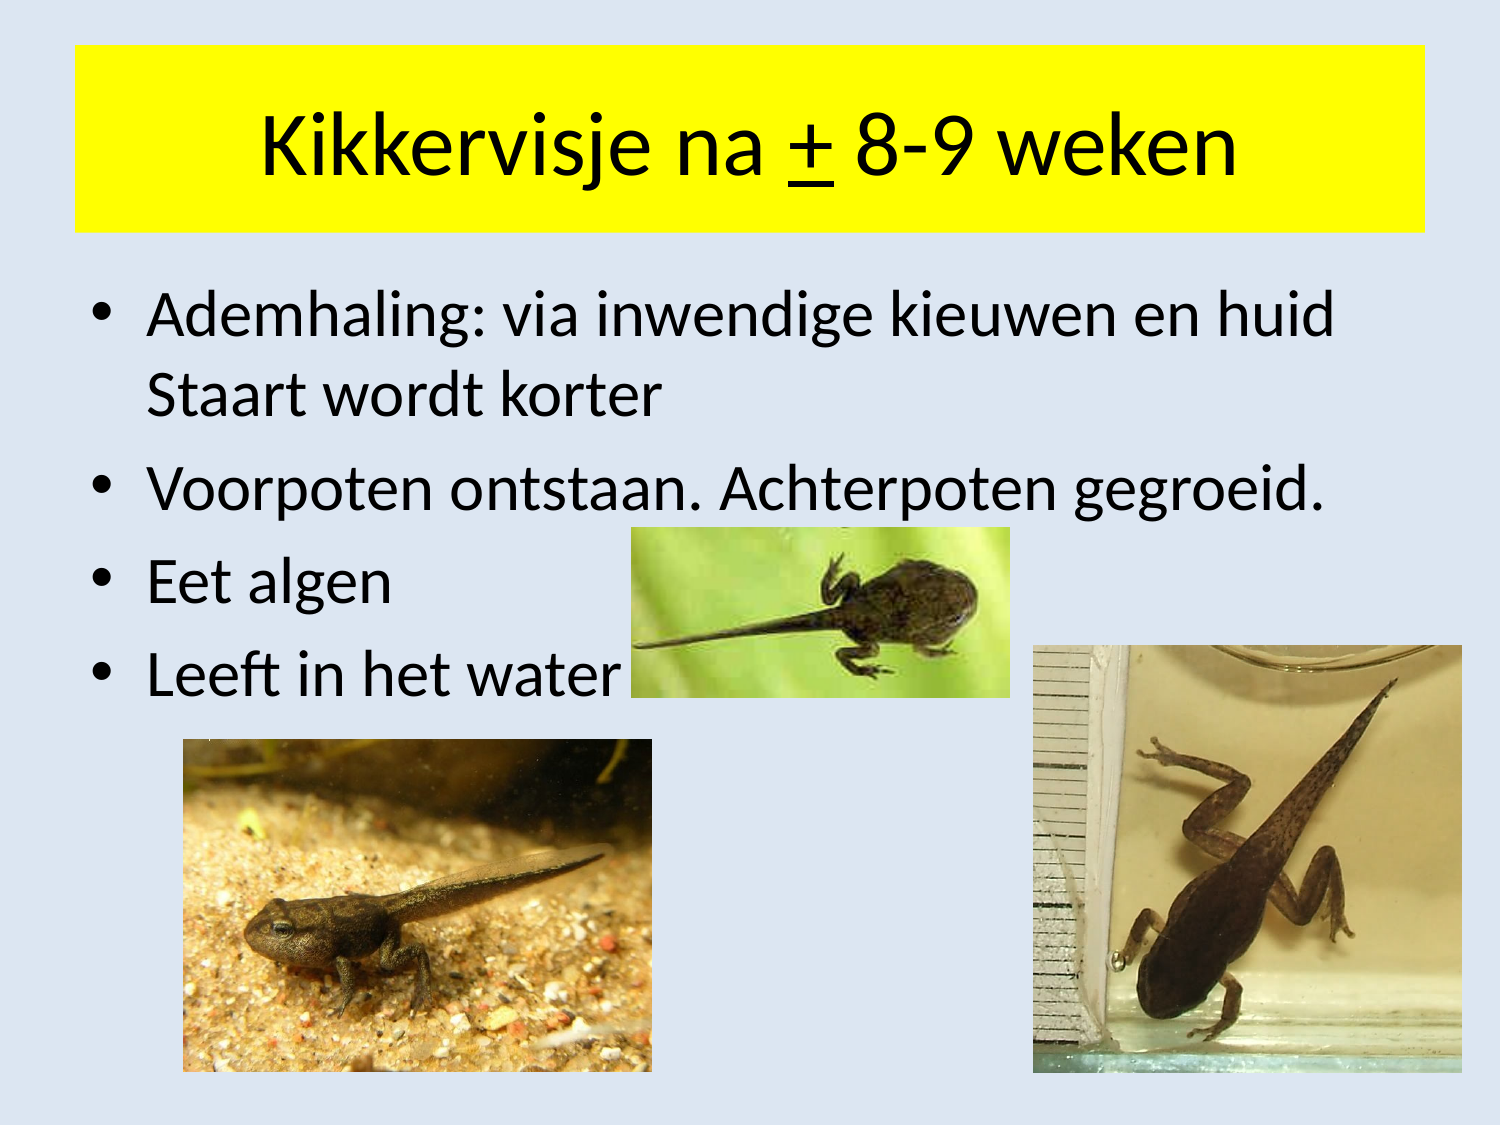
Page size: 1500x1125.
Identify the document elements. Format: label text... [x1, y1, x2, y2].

picture [631, 526, 1011, 698]
picture [1033, 644, 1462, 1073]
title Kikkervisje na + 8-9 weken [75, 45, 1425, 233]
list Ademhaling: via inwendige kieuwen en huid Staart wordt korter Voorpoten ontstaan. Achterpoten gegroeid. Eet algen Leeft in het water [75, 262, 1425, 1005]
picture [182, 739, 652, 1073]
